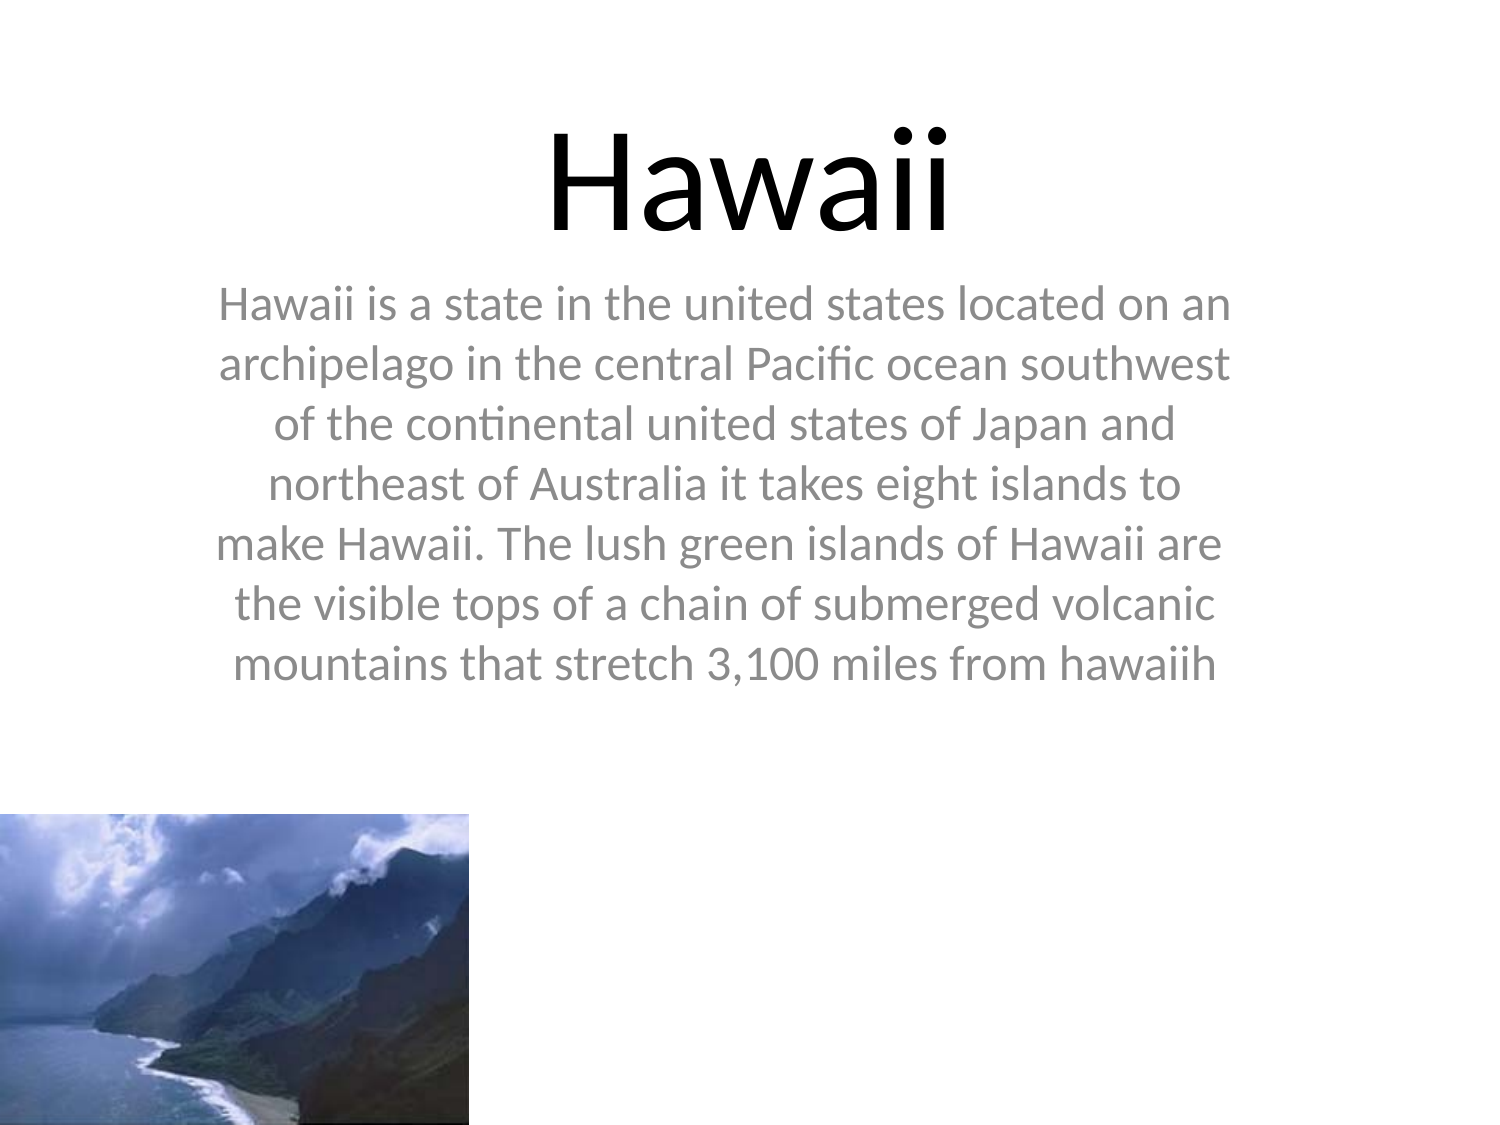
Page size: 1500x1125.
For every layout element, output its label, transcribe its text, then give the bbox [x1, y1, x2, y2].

subtitle Hawaii is a state in the united states located on an archipelago in the central Pacific ocean southwest of the continental united states of Japan and northeast of Australia it takes eight islands to make Hawaii. The lush green islands of Hawaii are the visible tops of a chain of submerged volcanic mountains that stretch 3,100 miles from hawaiih [200, 262, 1250, 713]
title Hawaii [112, 50, 1388, 292]
picture [0, 813, 469, 1125]
